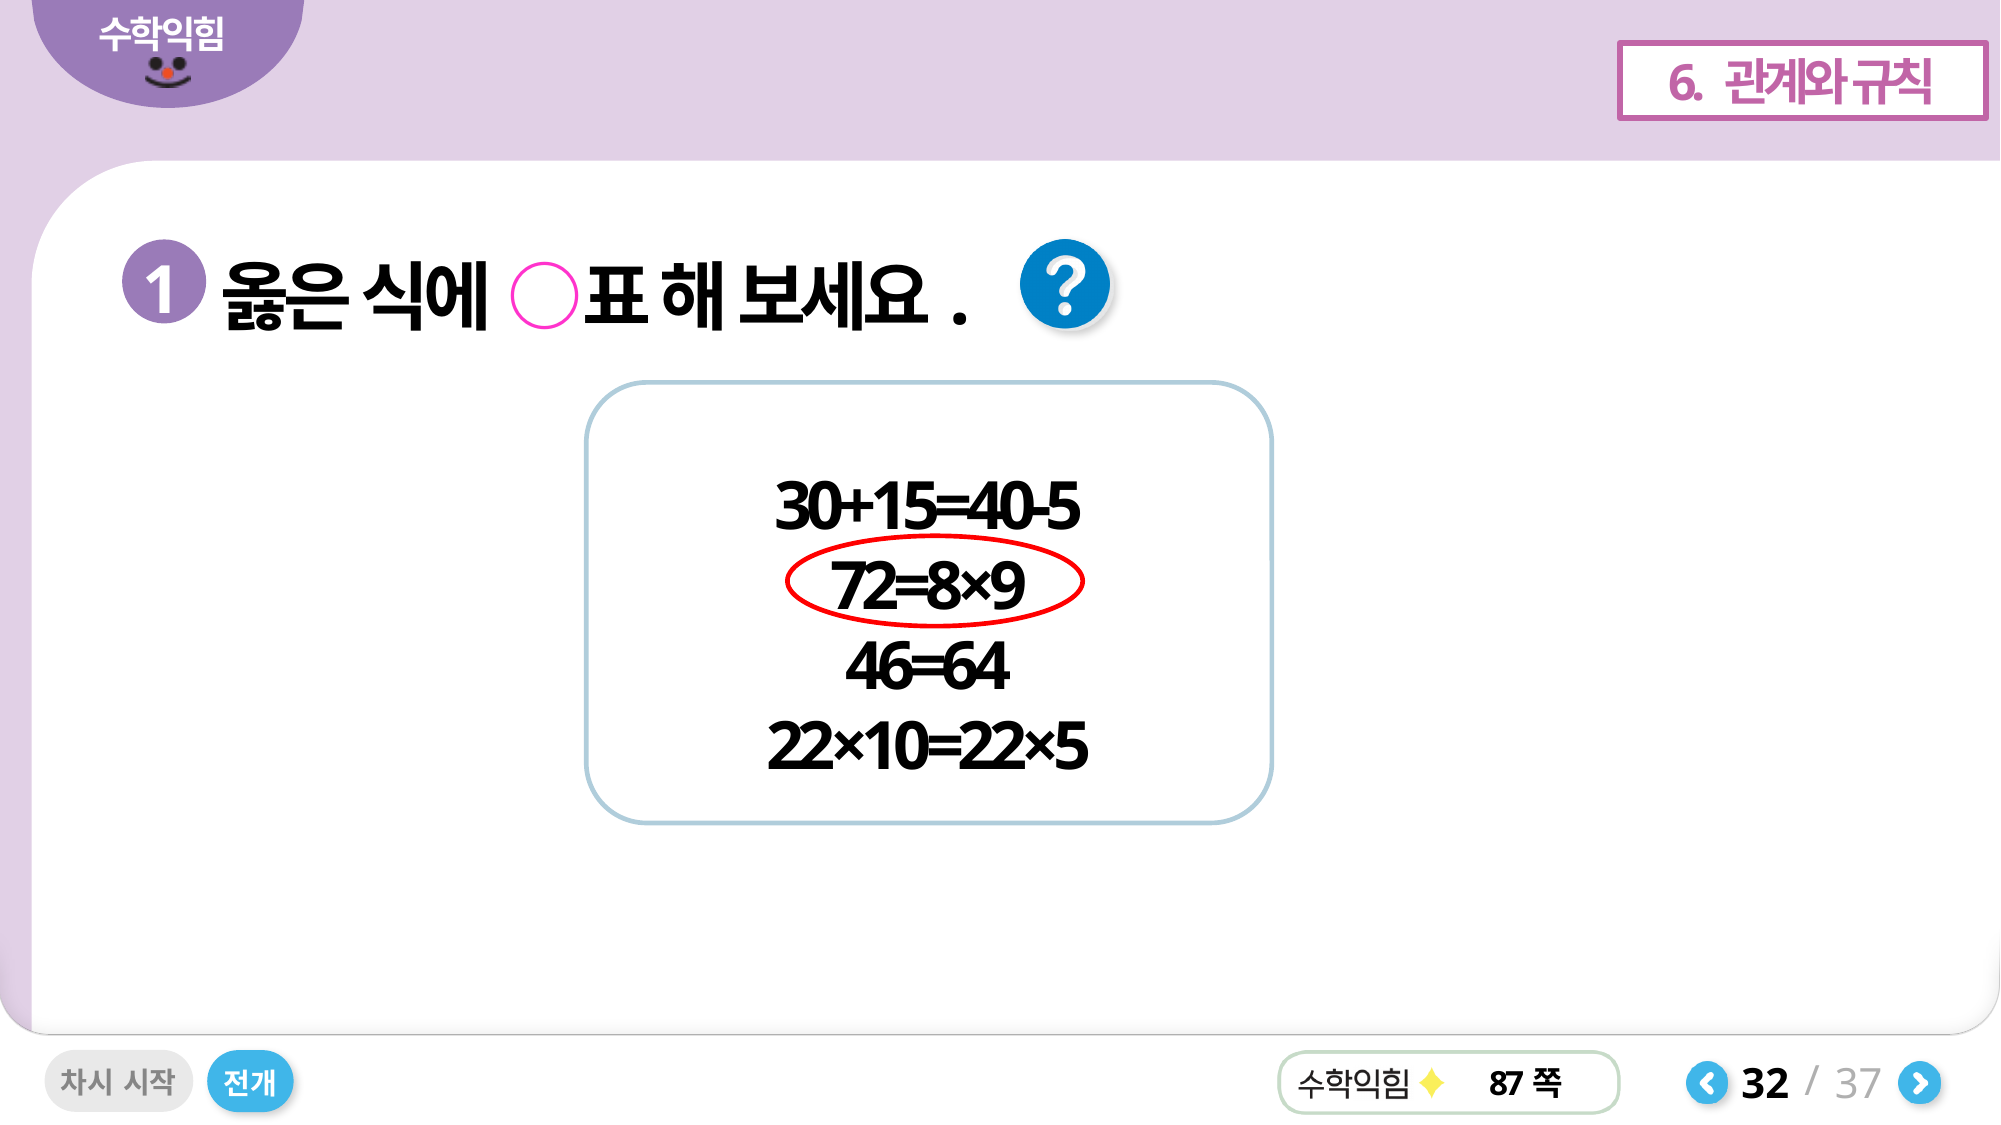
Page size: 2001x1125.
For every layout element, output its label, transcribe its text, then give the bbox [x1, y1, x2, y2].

text_box [785, 533, 1085, 629]
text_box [38, 1048, 297, 1114]
text_box 30+15=40-5 72=8×9 46=64 22×10=22×5 [584, 380, 1274, 826]
picture [0, 929, 2000, 1125]
picture [145, 57, 191, 88]
text_box 6. 관계와 규칙 [1619, 43, 1987, 118]
text_box 옳은 식에 ○표 해 보세요. [220, 231, 2000, 382]
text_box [1276, 1049, 1621, 1116]
picture [1020, 239, 1114, 331]
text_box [1685, 1061, 1941, 1104]
text_box 1 [122, 239, 207, 324]
